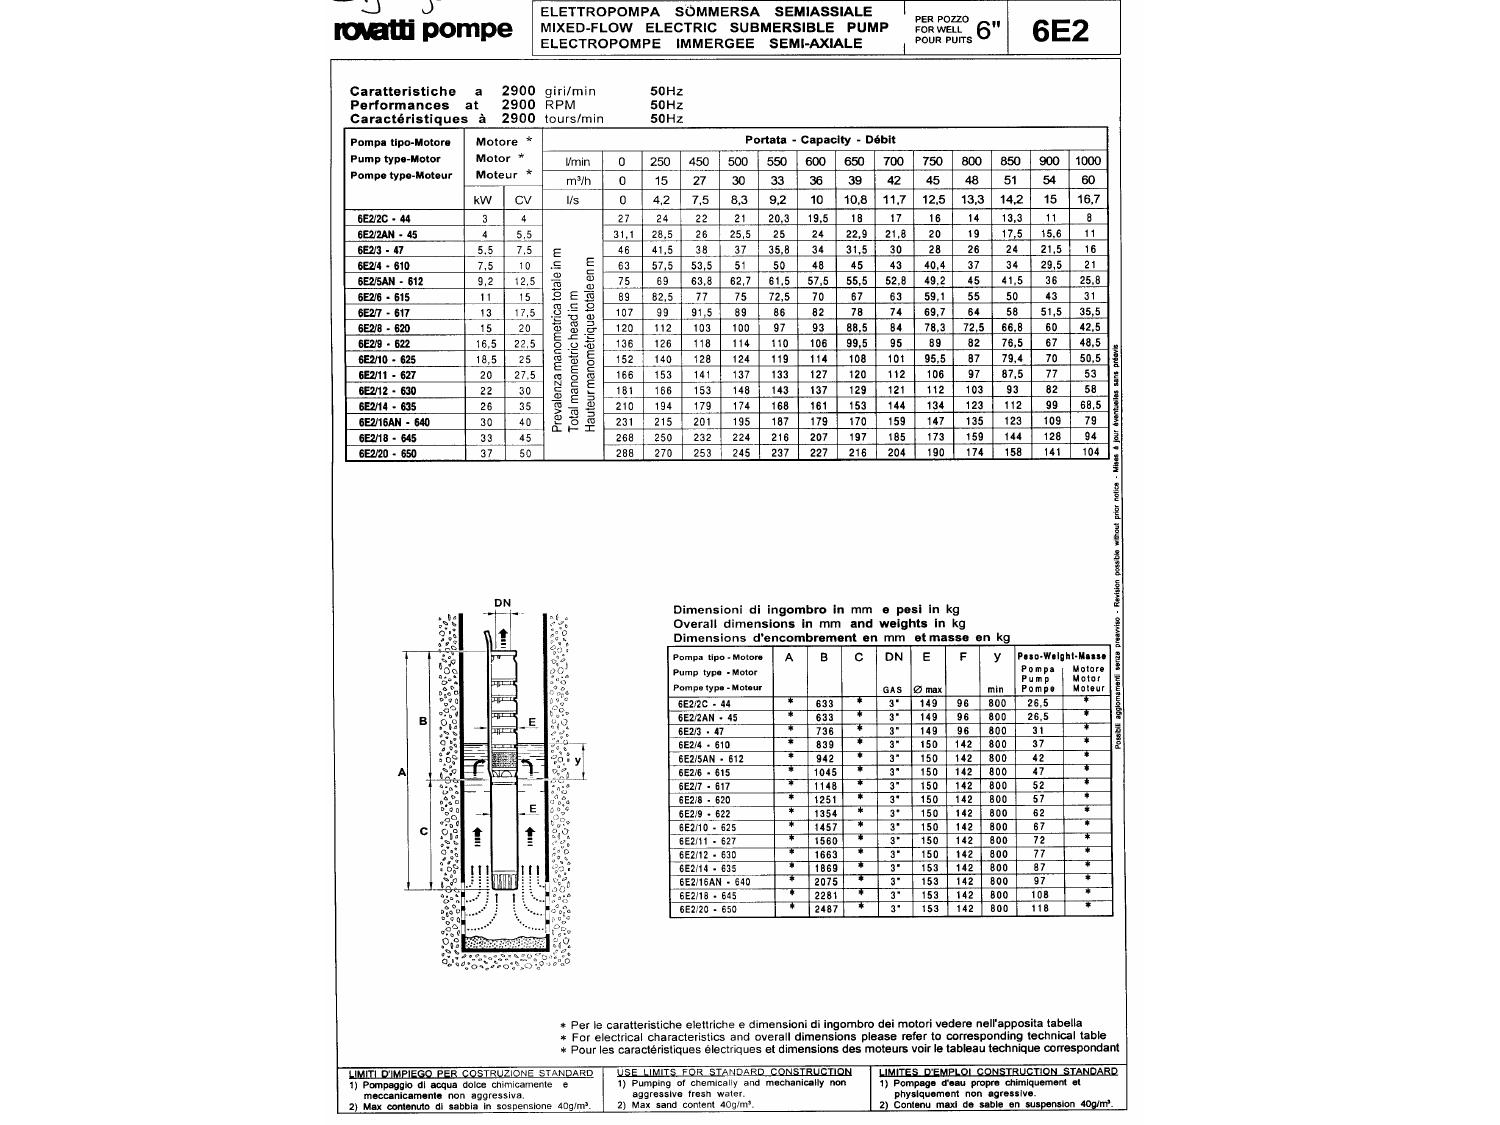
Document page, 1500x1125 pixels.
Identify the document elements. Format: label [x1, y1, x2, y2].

picture [324, 0, 1142, 1125]
